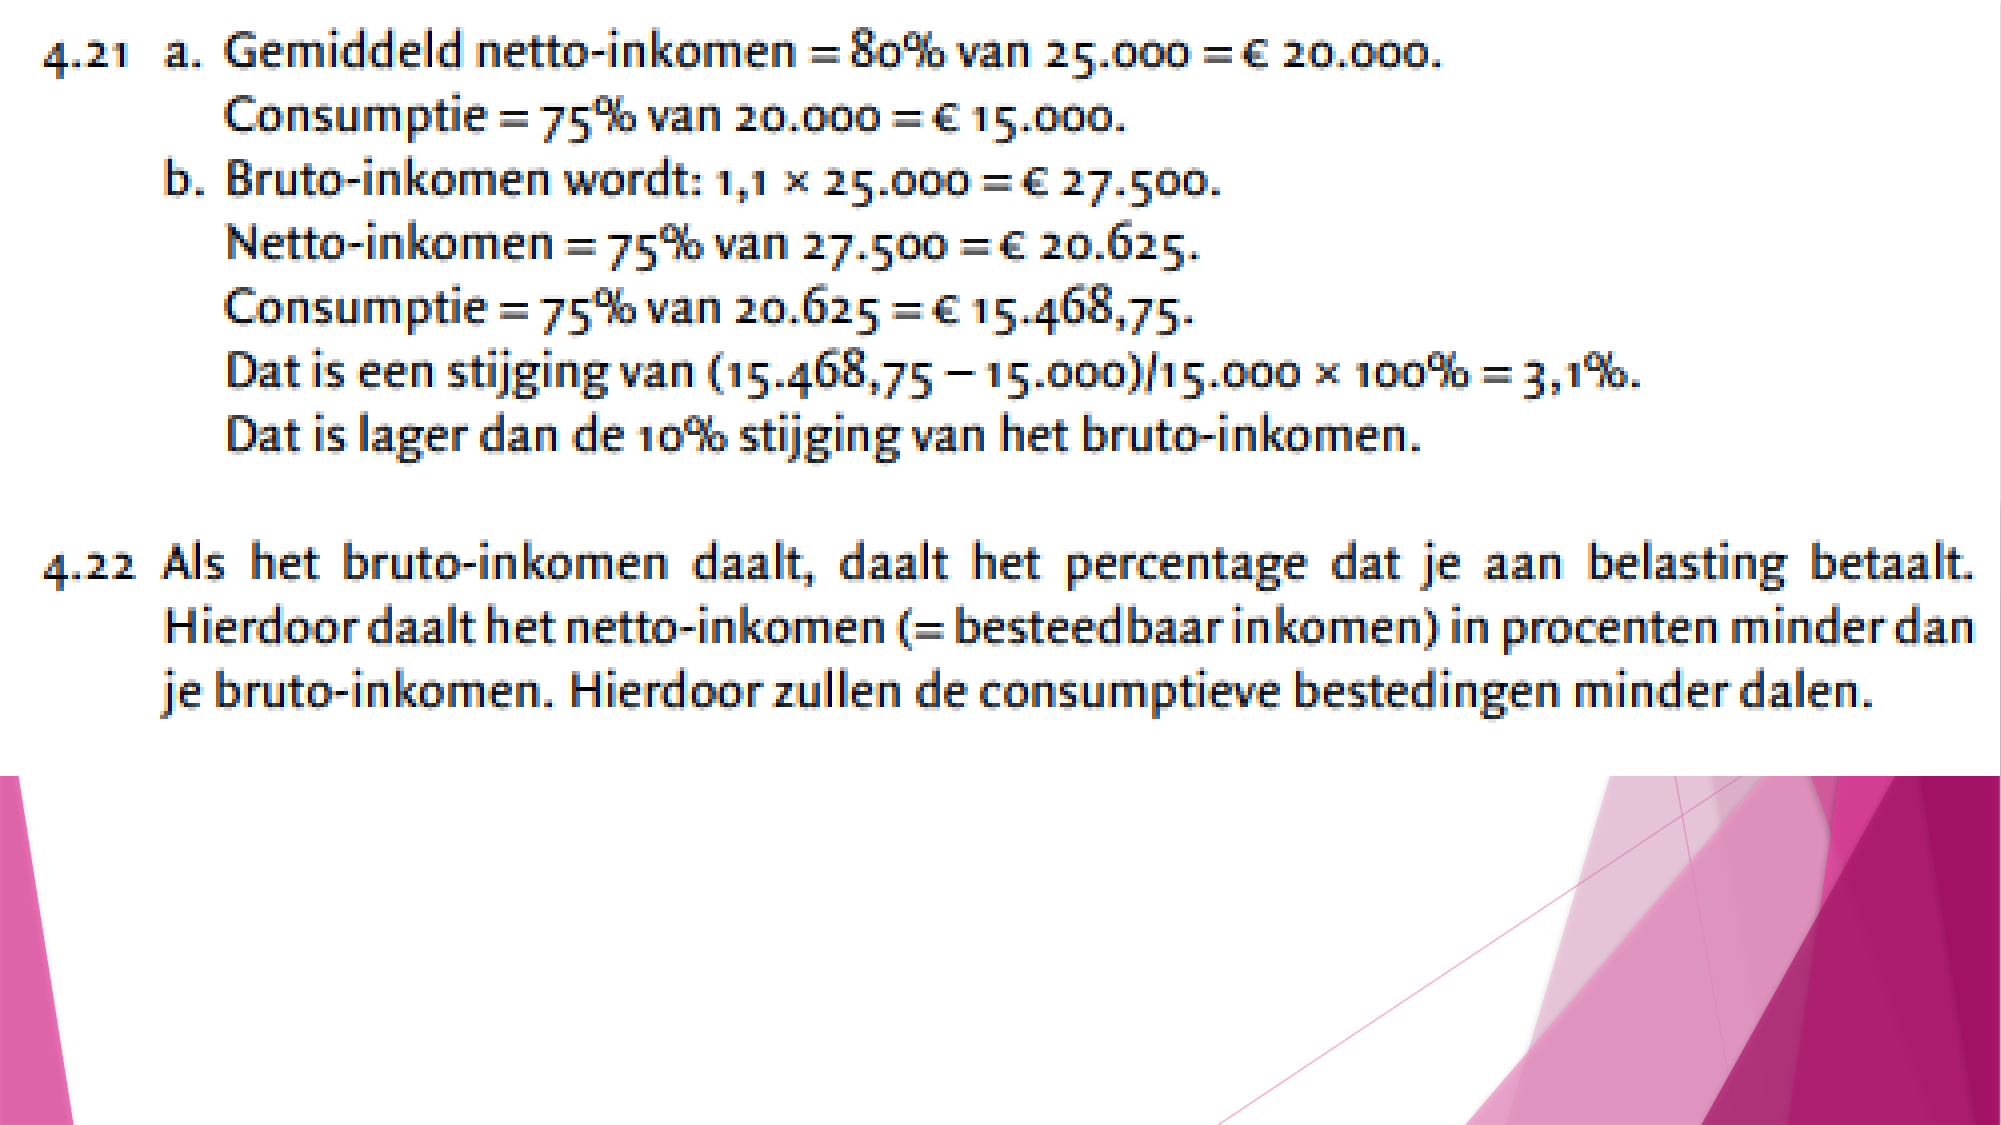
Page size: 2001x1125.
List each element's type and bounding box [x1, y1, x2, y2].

picture [0, 0, 2000, 777]
